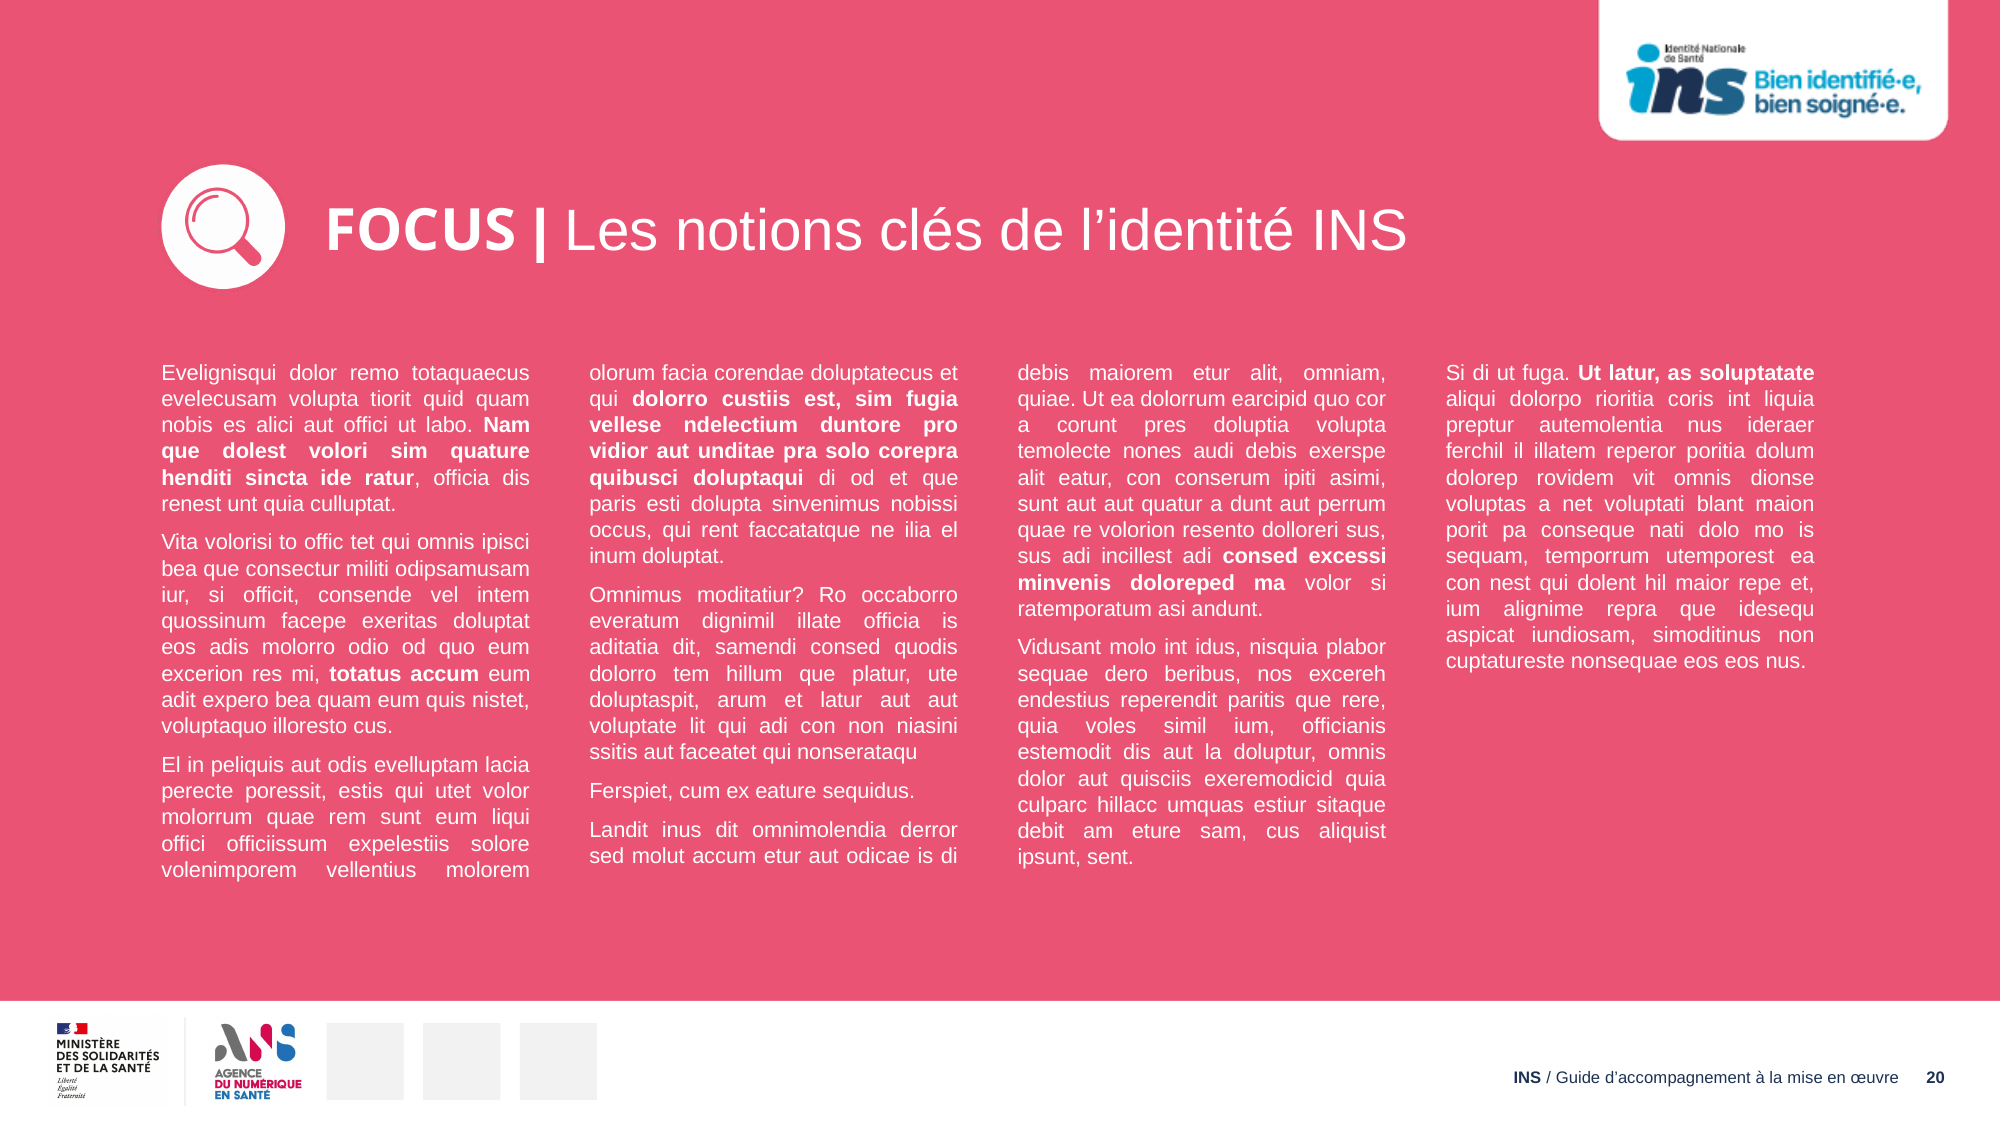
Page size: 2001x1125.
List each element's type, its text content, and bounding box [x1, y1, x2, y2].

picture [208, 1017, 308, 1106]
picture [156, 160, 289, 293]
text_box FOCUS | Les notions clés de l’identité INS [324, 182, 1638, 272]
picture [46, 1012, 170, 1109]
text_box Evelignisqui dolor remo totaquaecus evelecusam volupta tiorit quid quam nobis es alici aut offici ut labo. Nam que dolest volori sim quature henditi sincta ide ratur, officia dis renest unt quia culluptat. Vita volorisi to offic tet qui omnis ipisci bea que consectur militi odipsamusam iur, si officit, consende vel intem quossinum facepe exeritas doluptat eos adis molorro odio od quo eum excerion res mi, totatus accum eum adit expero bea quam eum quis nistet, voluptaquo illoresto cus. El in peliquis aut odis evelluptam lacia perecte poressit, estis qui utet volor molorrum quae rem sunt eum liqui offici officiissum expelestiis solore volenimporem vellentius molorem olorum facia corendae doluptatecus et qui dolorro custiis est, sim fugia vellese ndelectium duntore pro vidior aut unditae pra solo corepra quibusci doluptaqui di od et que paris esti dolupta sinvenimus nobissi occus, qui rent faccatatque ne ilia el inum doluptat. Omnimus moditatiur? Ro occaborro everatum dignimil illate officia is aditatia dit, samendi consed quodis dolorro tem hillum que platur, ute doluptaspit, arum et latur aut aut voluptate lit qui adi con non niasini ssitis aut faceatet qui nonserataqu Ferspiet, cum ex eature sequidus. Landit inus dit omnimolendia derror sed molut accum etur aut odicae is di debis maiorem etur alit, omniam, quiae. Ut ea dolorrum earcipid quo cor a corunt pres doluptia volupta temolecte nones audi debis exerspe alit eatur, con conserum ipiti asimi, sunt aut aut quatur a dunt aut perrum quae re volorion resento dolloreri sus, sus adi incillest adi consed excessi minvenis doloreped ma volor si ratemporatum asi andunt. Vidusant molo int idus, nisquia plabor sequae dero beribus, nos excereh endestius reperendit paritis que rere, quia voles simil ium, officianis estemodit dis aut la doluptur, omnis dolor aut quisciis exeremodicid quia culparc hillacc umquas estiur sitaque debit am eture sam, cus aliquist ipsunt, sent. Si di ut fuga. Ut latur, as soluptatate aliqui dolorpo rioritia coris int liquia preptur autemolentia nus ideraer ferchil il illatem reperor poritia dolum dolorep rovidem vit omnis dionse voluptas a net voluptati blant maion porit pa conseque nati dolo mo is sequam, temporrum utemporest ea con nest qui dolent hil maior repe et, ium alignime repra que idesequ aspicat iundiosam, simoditinus non cuptatureste nonsequae eos eos nus. [161, 358, 1816, 882]
